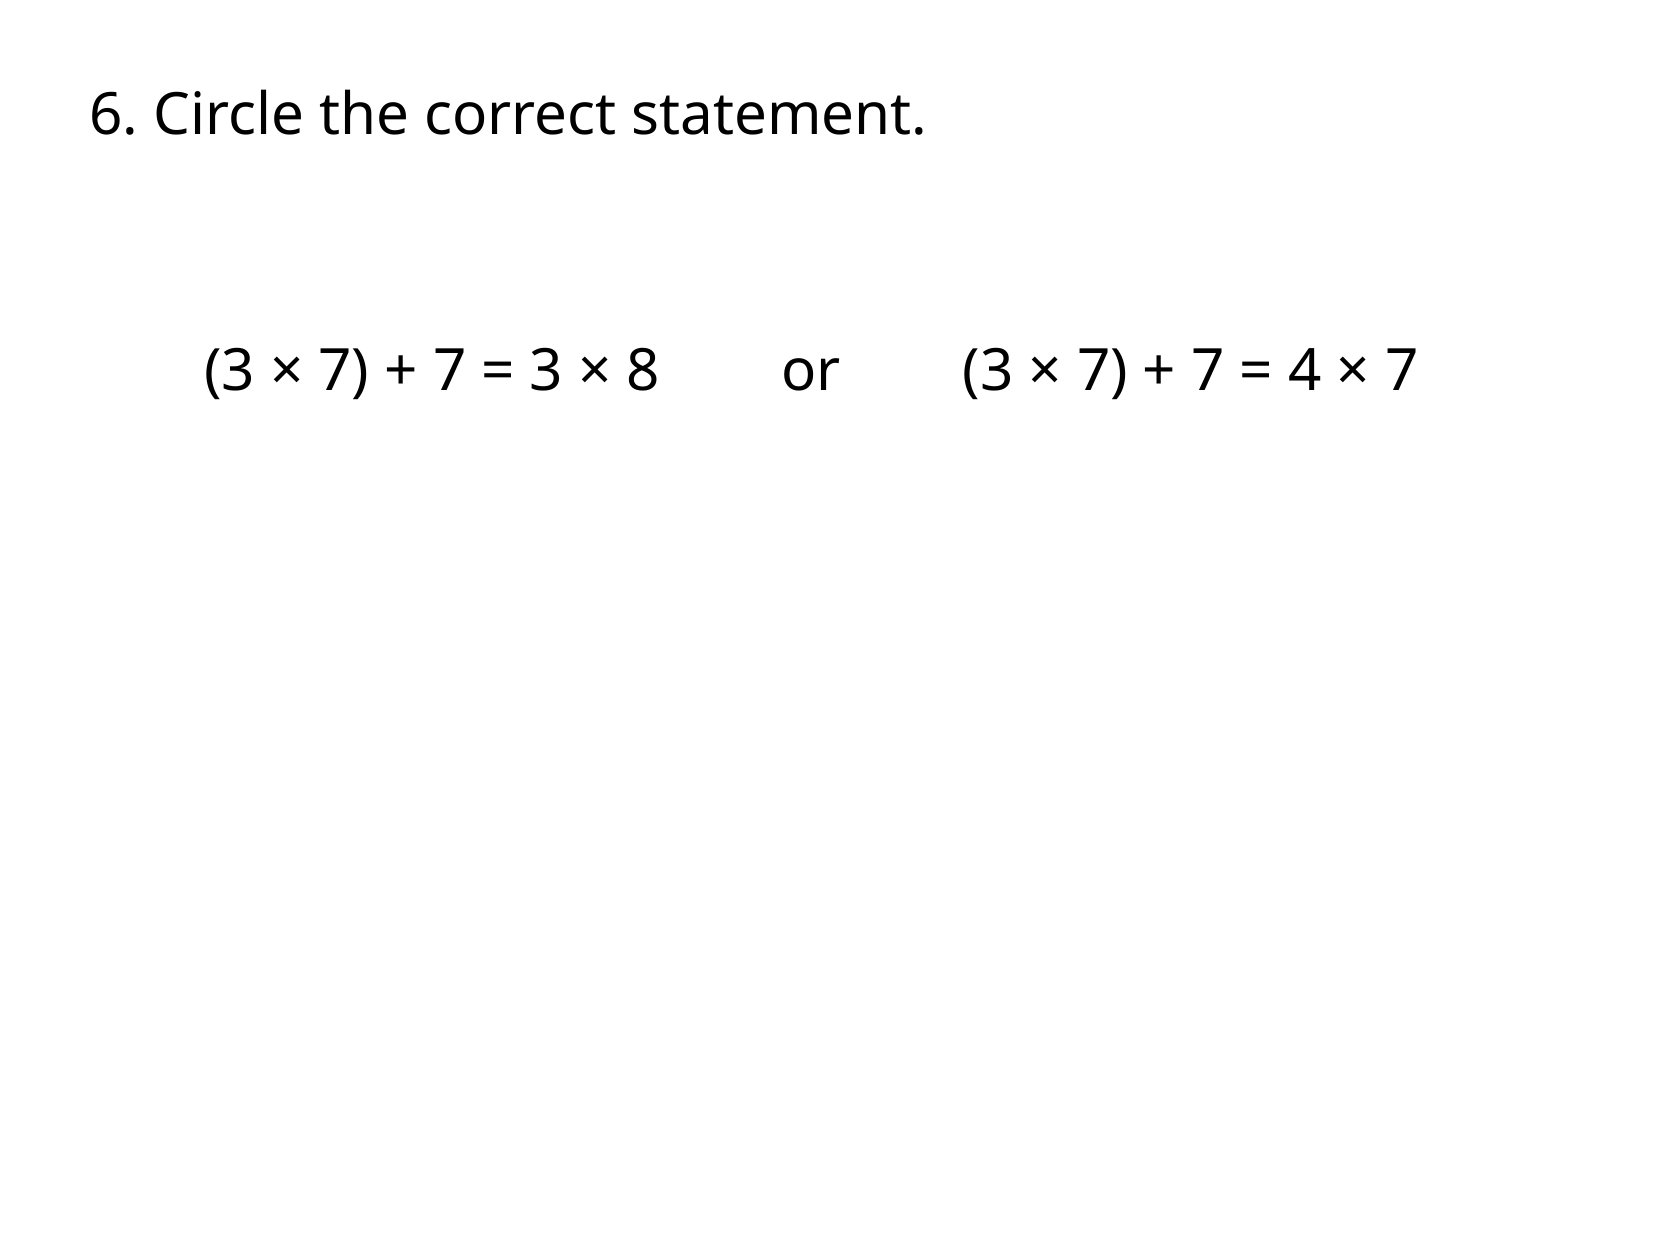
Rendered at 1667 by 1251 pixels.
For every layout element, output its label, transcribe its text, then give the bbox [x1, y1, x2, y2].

text_box 6. Circle the correct statement. [75, 68, 1622, 154]
text_box (3 × 7) + 7 = 3 × 8 or (3 × 7) + 7 = 4 × 7 [189, 324, 1491, 410]
